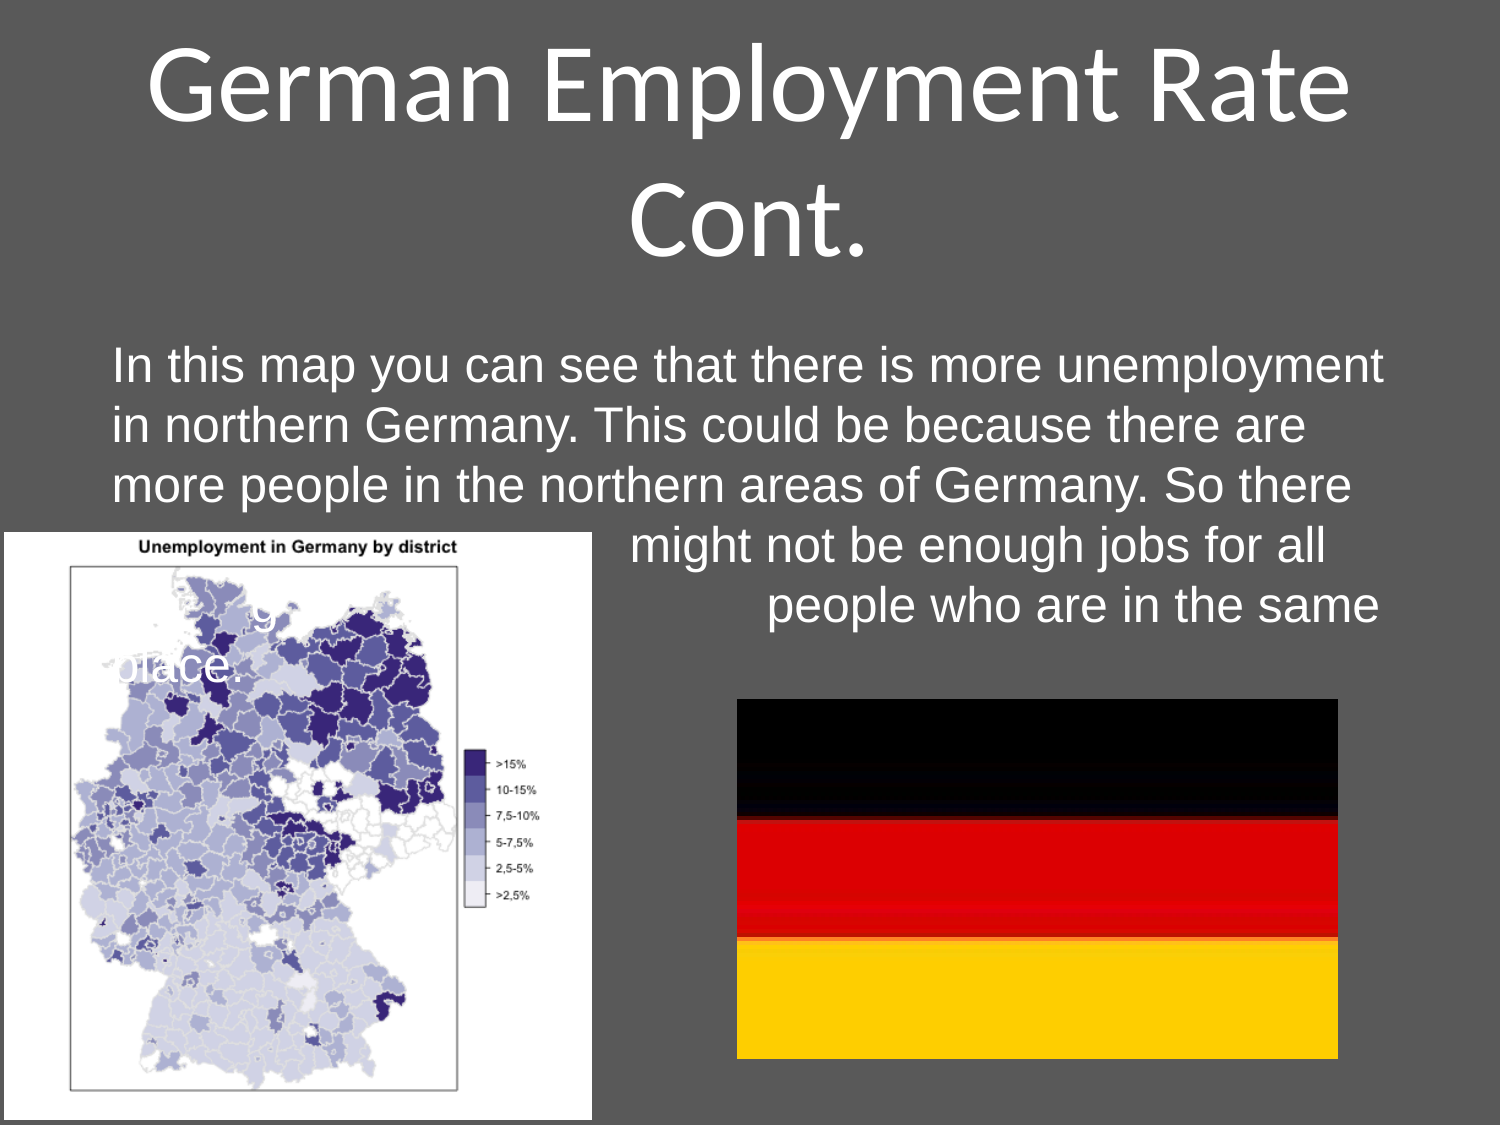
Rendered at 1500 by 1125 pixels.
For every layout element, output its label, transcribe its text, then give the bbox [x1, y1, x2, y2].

title German Employment Rate Cont. [0, 49, 1500, 238]
text_box In this map you can see that there is more unemployment in northern Germany. This could be because there are more people in the northern areas of Germany. So there might not be enough jobs for all the g people who are in the same place. [96, 324, 1422, 700]
picture [4, 531, 593, 1120]
picture [737, 699, 1338, 1059]
